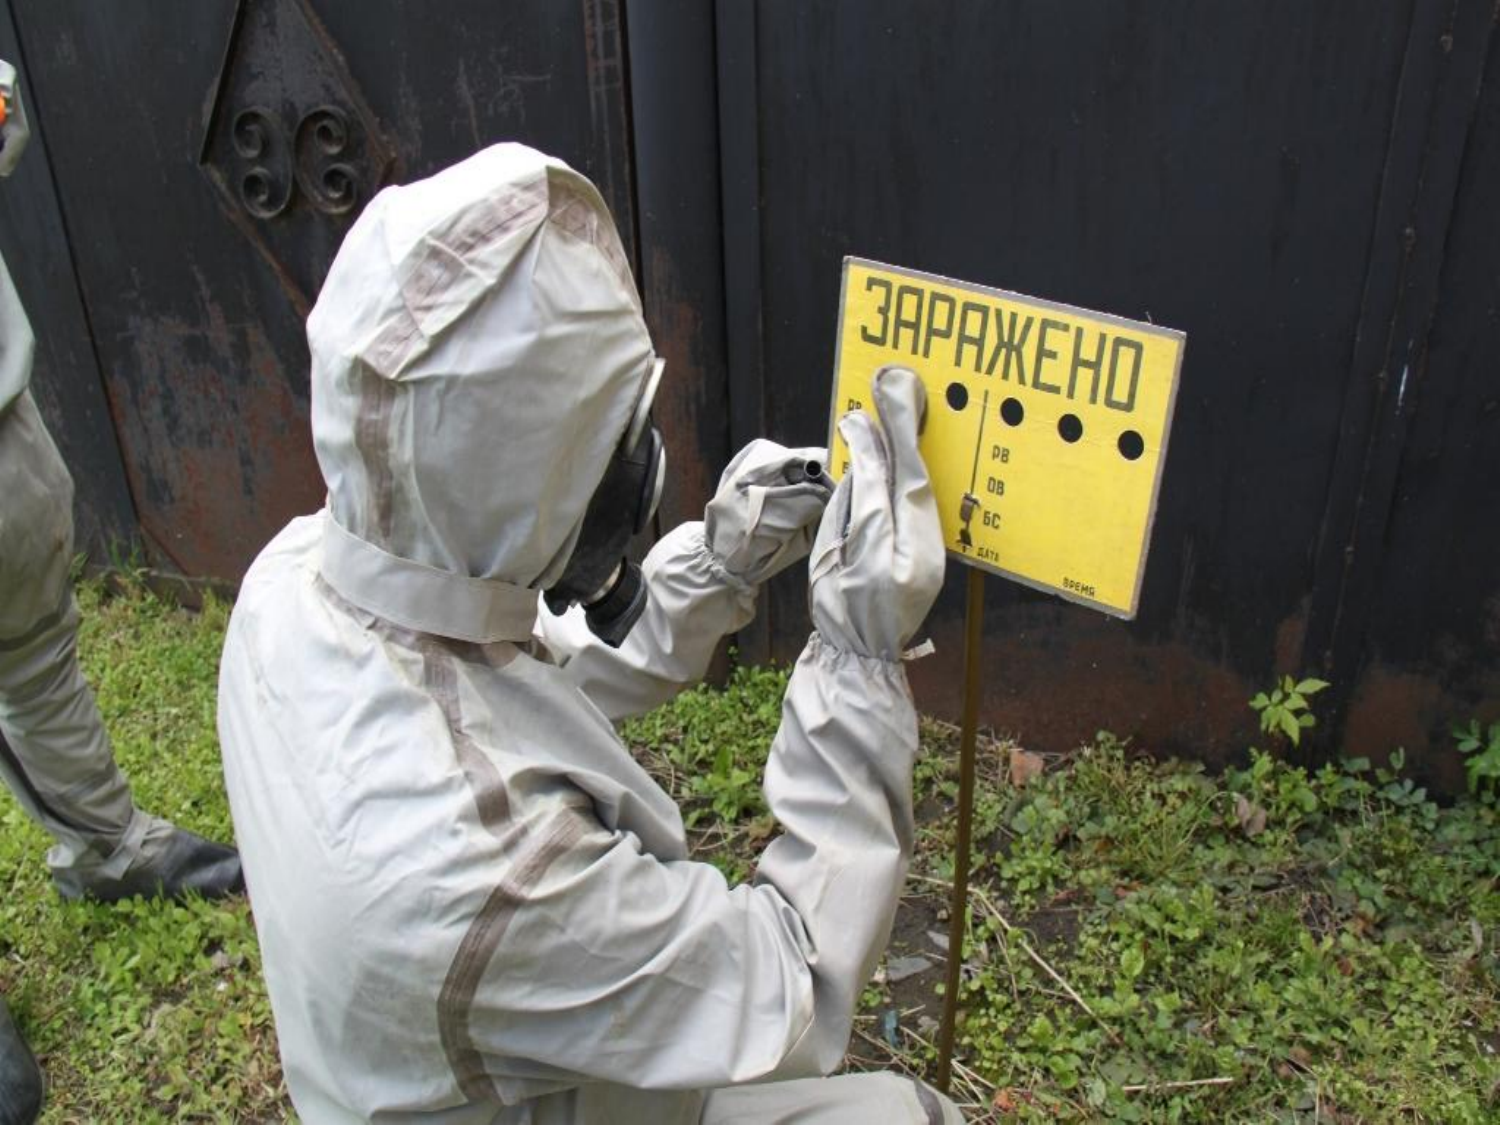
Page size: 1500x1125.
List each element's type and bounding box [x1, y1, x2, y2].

list [0, 0, 1500, 1125]
